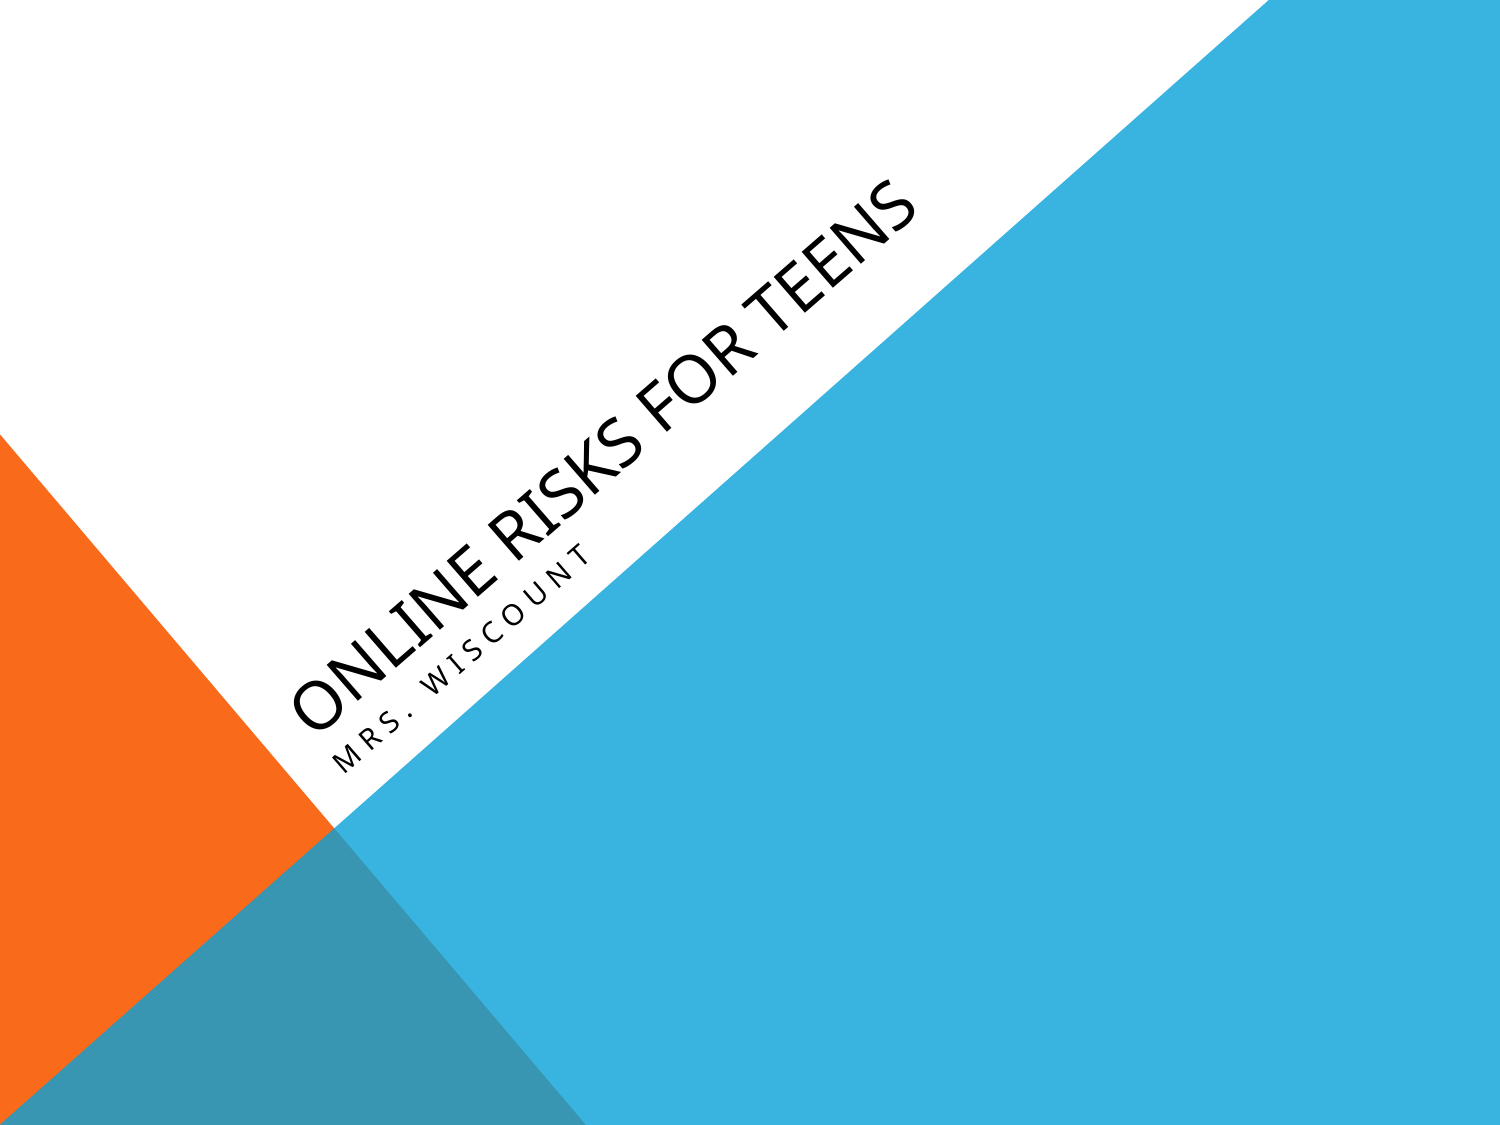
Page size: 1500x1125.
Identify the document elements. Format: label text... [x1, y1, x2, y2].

subtitle Mrs. Wiscount [312, 61, 1154, 804]
title Online Risks for Teens [182, 4, 1012, 761]
